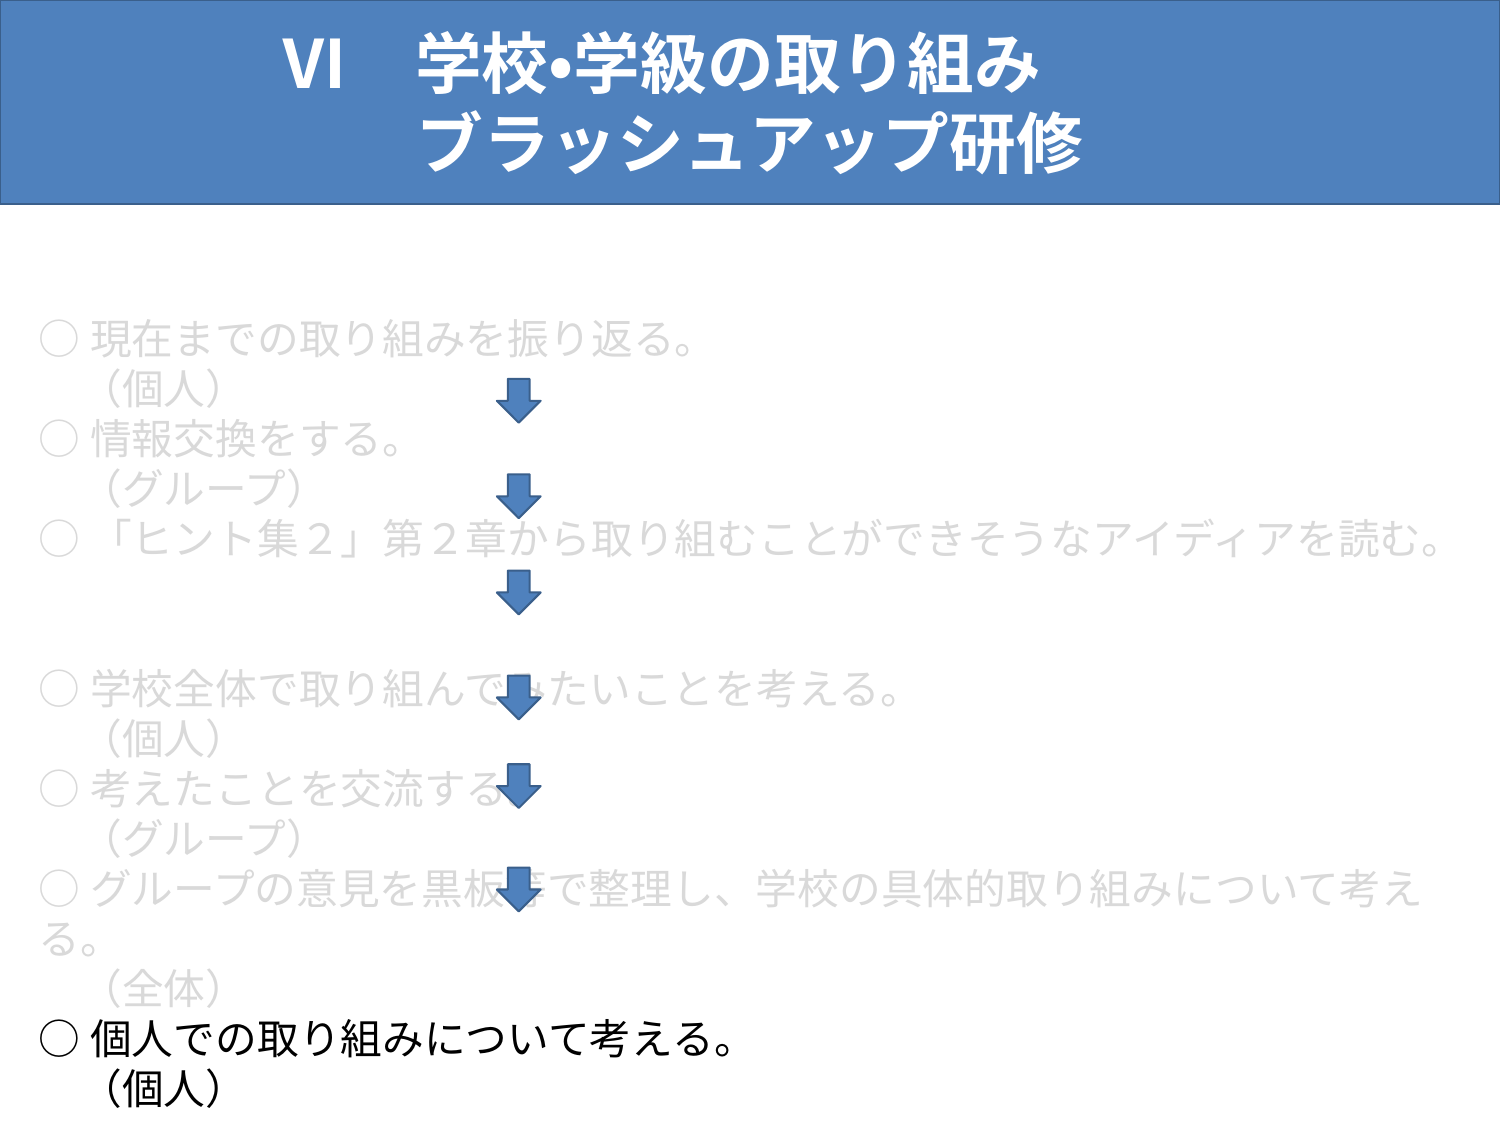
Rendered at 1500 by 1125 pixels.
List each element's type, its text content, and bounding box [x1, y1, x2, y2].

text_box [495, 866, 542, 913]
text_box [495, 569, 542, 616]
text_box ○現在までの取り組みを振り返る。 （個人） ○情報交換をする。 （グループ） ○「ヒント集２」第２章から取り組むことができそうなアイディアを読む。 ○学校全体で取り組んでみたいことを考える。 （個人） ○考えたことを交流する。 （グループ） ○グループの意見を黒板等で整理し、学校の具体的取り組みについて考える。 （全体） ○個人での取り組みについて考える。 （個人） [23, 305, 1477, 1121]
text_box Ⅵ 学校・学級の取り組み ブラッシュアップ研修 [0, 0, 1500, 205]
text_box [495, 473, 542, 519]
text_box [495, 763, 542, 809]
text_box [495, 377, 542, 424]
text_box [495, 674, 542, 721]
